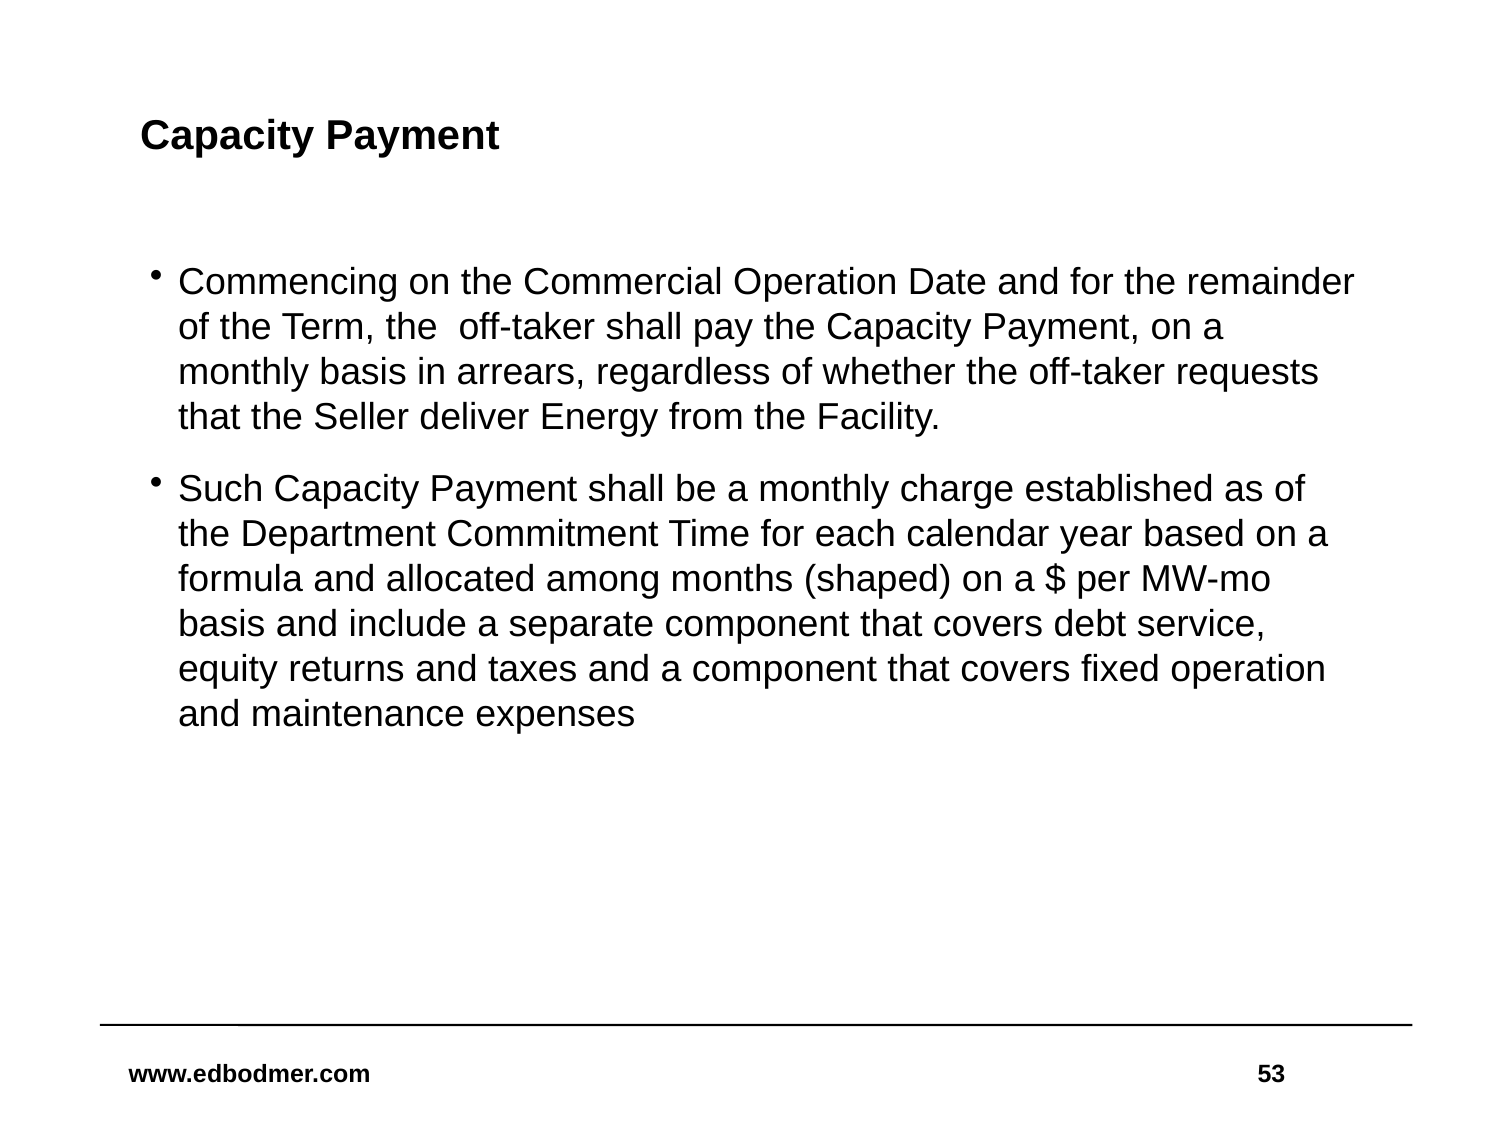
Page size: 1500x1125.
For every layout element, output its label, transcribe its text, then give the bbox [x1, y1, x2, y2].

title Capacity Payment [125, 99, 1288, 225]
list Commencing on the Commercial Operation Date and for the remainder of the Term, the off-taker shall pay the Capacity Payment, on a monthly basis in arrears, regardless of whether the off-taker requests that the Seller deliver Energy from the Facility. Such Capacity Payment shall be a monthly charge established as of the Department Commitment Time for each calendar year based on a formula and allocated among months (shaped) on a $ per MW-mo basis and include a separate component that covers debt service, equity returns and taxes and a component that covers fixed operation and maintenance expenses [125, 249, 1375, 1000]
